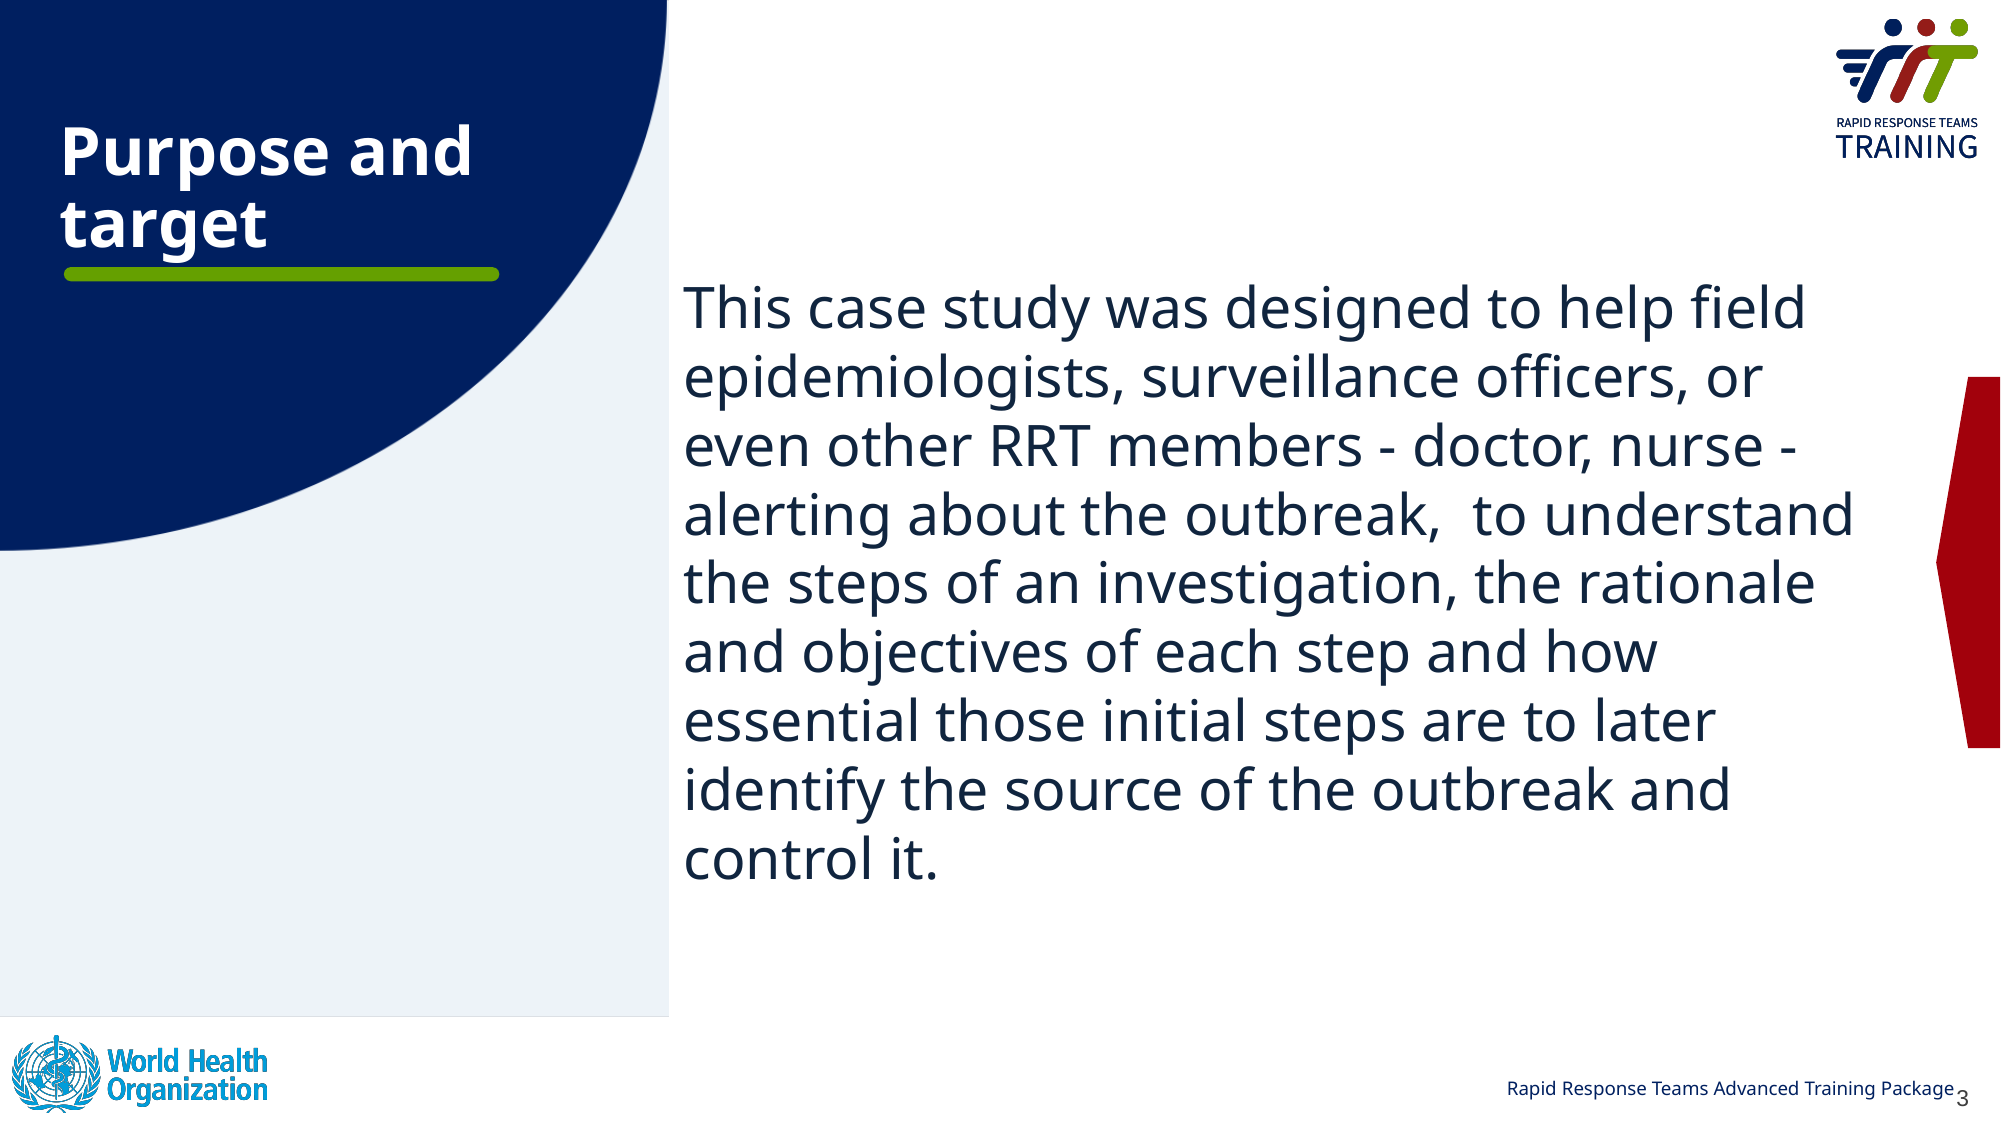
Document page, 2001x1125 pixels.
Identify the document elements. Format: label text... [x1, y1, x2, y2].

picture [22, 1062, 26, 1077]
picture [40, 1062, 47, 1070]
title Purpose and target [51, 95, 588, 285]
picture [0, 0, 669, 1018]
picture [12, 1035, 54, 1068]
picture [50, 1108, 62, 1113]
picture [71, 1053, 90, 1091]
picture [1835, 19, 1978, 167]
picture [30, 1083, 37, 1091]
picture [46, 1056, 54, 1062]
picture [59, 1035, 267, 1113]
picture [34, 1054, 43, 1078]
list This case study was designed to help field epidemiologists, surveillance officers, or even other RRT members - doctor, nurse - alerting about the outbreak, to understand the steps of an investigation, the rationale and objectives of each step and how essential those initial steps are to later identify the source of the outbreak and control it. [675, 263, 1912, 904]
picture [24, 1054, 36, 1087]
picture [12, 1083, 48, 1113]
picture [36, 1088, 78, 1105]
